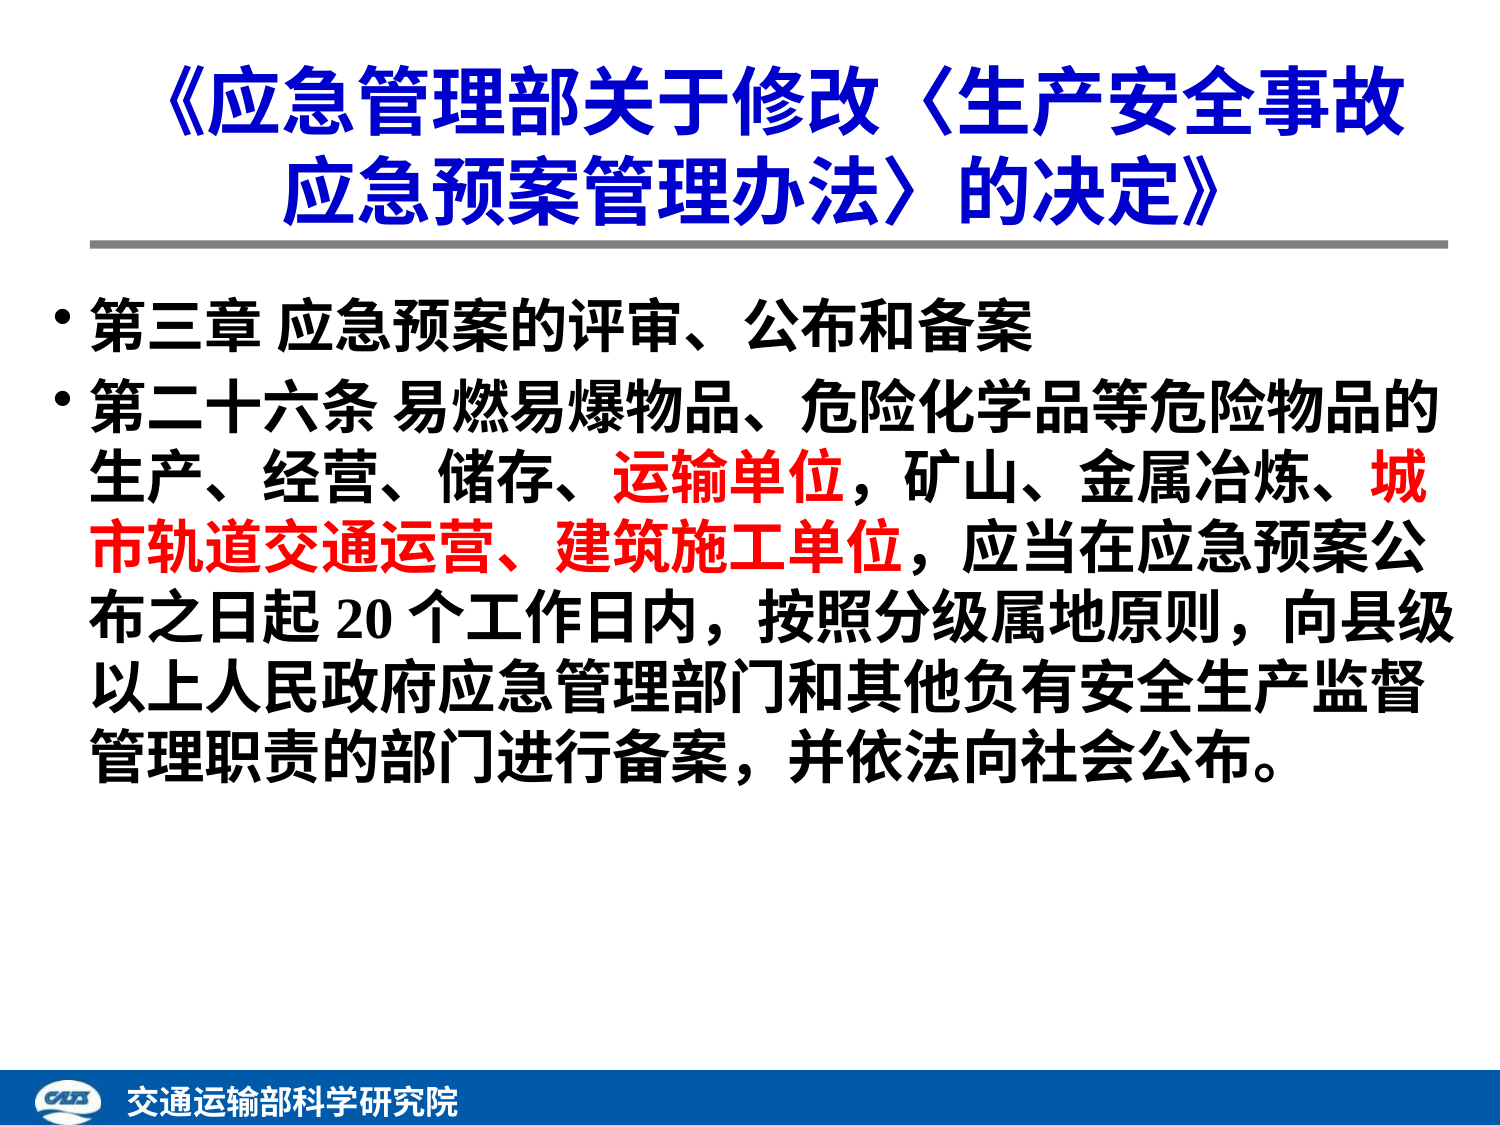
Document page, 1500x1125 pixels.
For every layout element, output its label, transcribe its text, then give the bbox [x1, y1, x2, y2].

picture [0, 1070, 1500, 1125]
text_box 第三章 应急预案的评审、公布和备案 第二十六条 易燃易爆物品、危险化学品等危险物品的生产、经营、储存、运输单位，矿山、金属冶炼、城市轨道交通运营、建筑施工单位，应当在应急预案公布之日起20个工作日内，按照分级属地原则，向县级以上人民政府应急管理部门和其他负有安全生产监督管理职责的部门进行备案，并依法向社会公布。 [38, 281, 1500, 798]
text_box 《应急管理部关于修改〈生产安全事故应急预案管理办法〉的决定》 [113, 47, 1425, 243]
